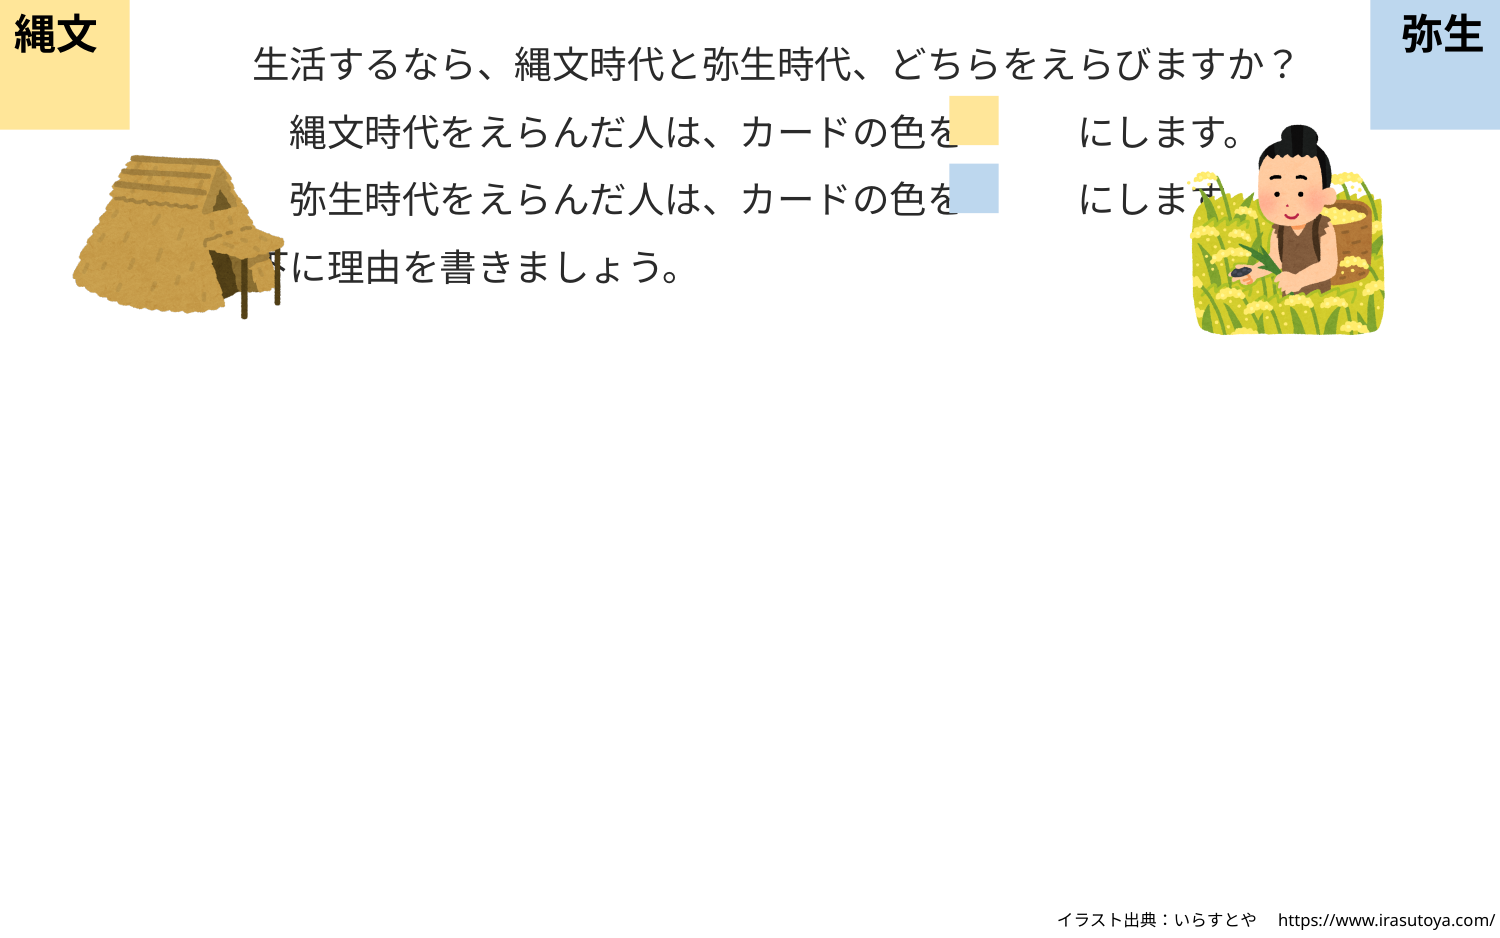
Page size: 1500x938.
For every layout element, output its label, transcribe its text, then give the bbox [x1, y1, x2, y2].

picture [67, 134, 290, 342]
text_box 縄文 [0, 0, 131, 131]
picture [1183, 120, 1392, 342]
text_box 弥生 [1369, 0, 1500, 131]
